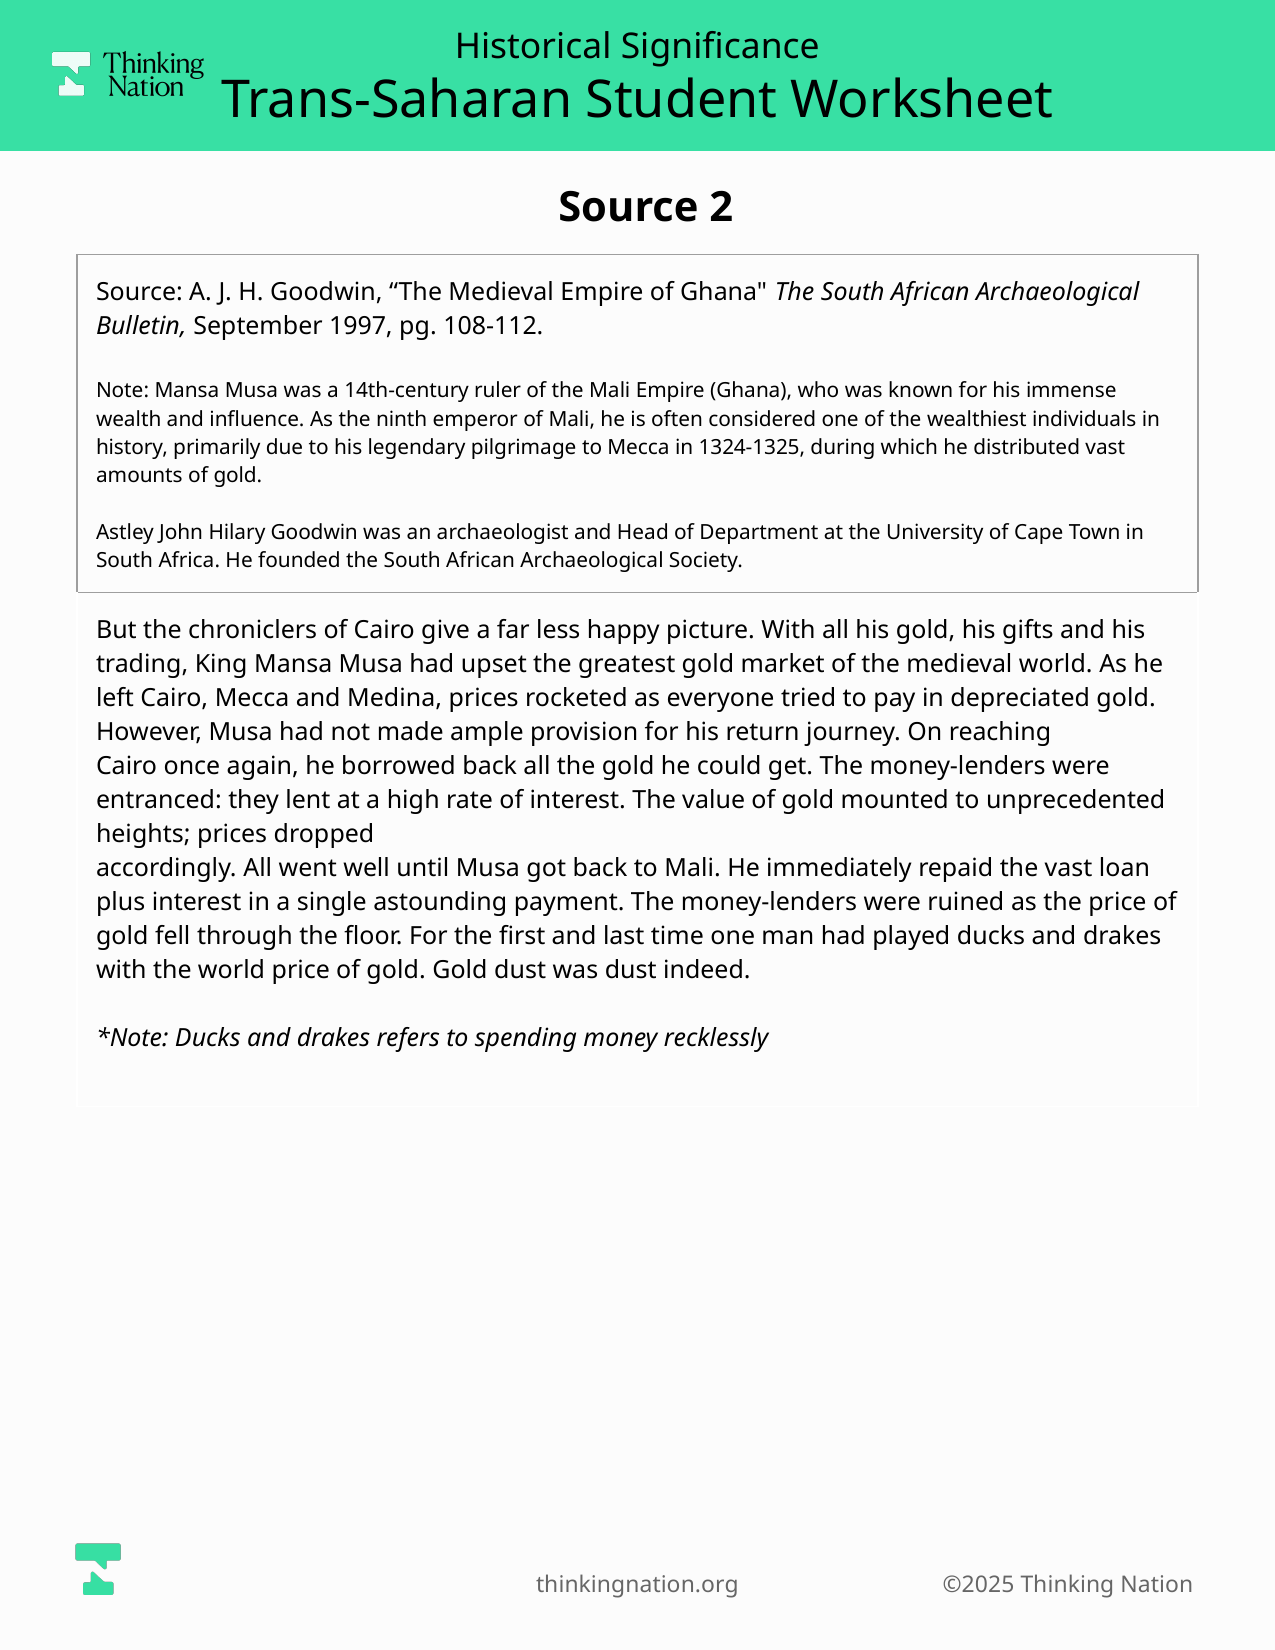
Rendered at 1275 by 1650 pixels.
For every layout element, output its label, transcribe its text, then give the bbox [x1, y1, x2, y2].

text_box Historical Significance Trans-Saharan Student Worksheet [0, 0, 1275, 151]
picture [62, 1533, 134, 1605]
table_cell But the chroniclers of Cairo give a far less happy picture. With all his gold, his gifts and his trading, King Mansa Musa had upset the greatest gold market of the medieval world. As he left Cairo, Mecca and Medina, prices rocketed as everyone tried to pay in depreciated gold. However, Musa had not made ample provision for his return journey. On reaching Cairo once again, he borrowed back all the gold he could get. The money-lenders were entranced: they lent at a high rate of interest. The value of gold mounted to unprecedented heights; prices dropped accordingly. All went well until Musa got back to Mali. He immediately repaid the vast loan plus interest in a single astounding payment. The money-lenders were ruined as the price of gold fell through the floor. For the first and last time one man had played ducks and drakes with the world price of gold. Gold dust was dust indeed. *Note: Ducks and drakes refers to spending money recklessly [78, 593, 1197, 1106]
picture [35, 37, 210, 110]
table_header Source: A. J. H. Goodwin, “The Medieval Empire of Ghana" The South African Archaeological Bulletin, September 1997, pg. 108-112. Note: Mansa Musa was a 14th-century ruler of the Mali Empire (Ghana), who was known for his immense wealth and influence. As the ninth emperor of Mali, he is often considered one of the wealthiest individuals in history, primarily due to his legendary pilgrimage to Mecca in 1324-1325, during which he distributed vast amounts of gold. Astley John Hilary Goodwin was an archaeologist and Head of Department at the University of Cape Town in South Africa. He founded the South African Archaeological Society. [78, 255, 1197, 592]
text_box Source 2 [527, 165, 765, 237]
text_box ©2025 Thinking Nation [907, 1553, 1210, 1605]
text_box thinkingnation.org [486, 1553, 789, 1605]
